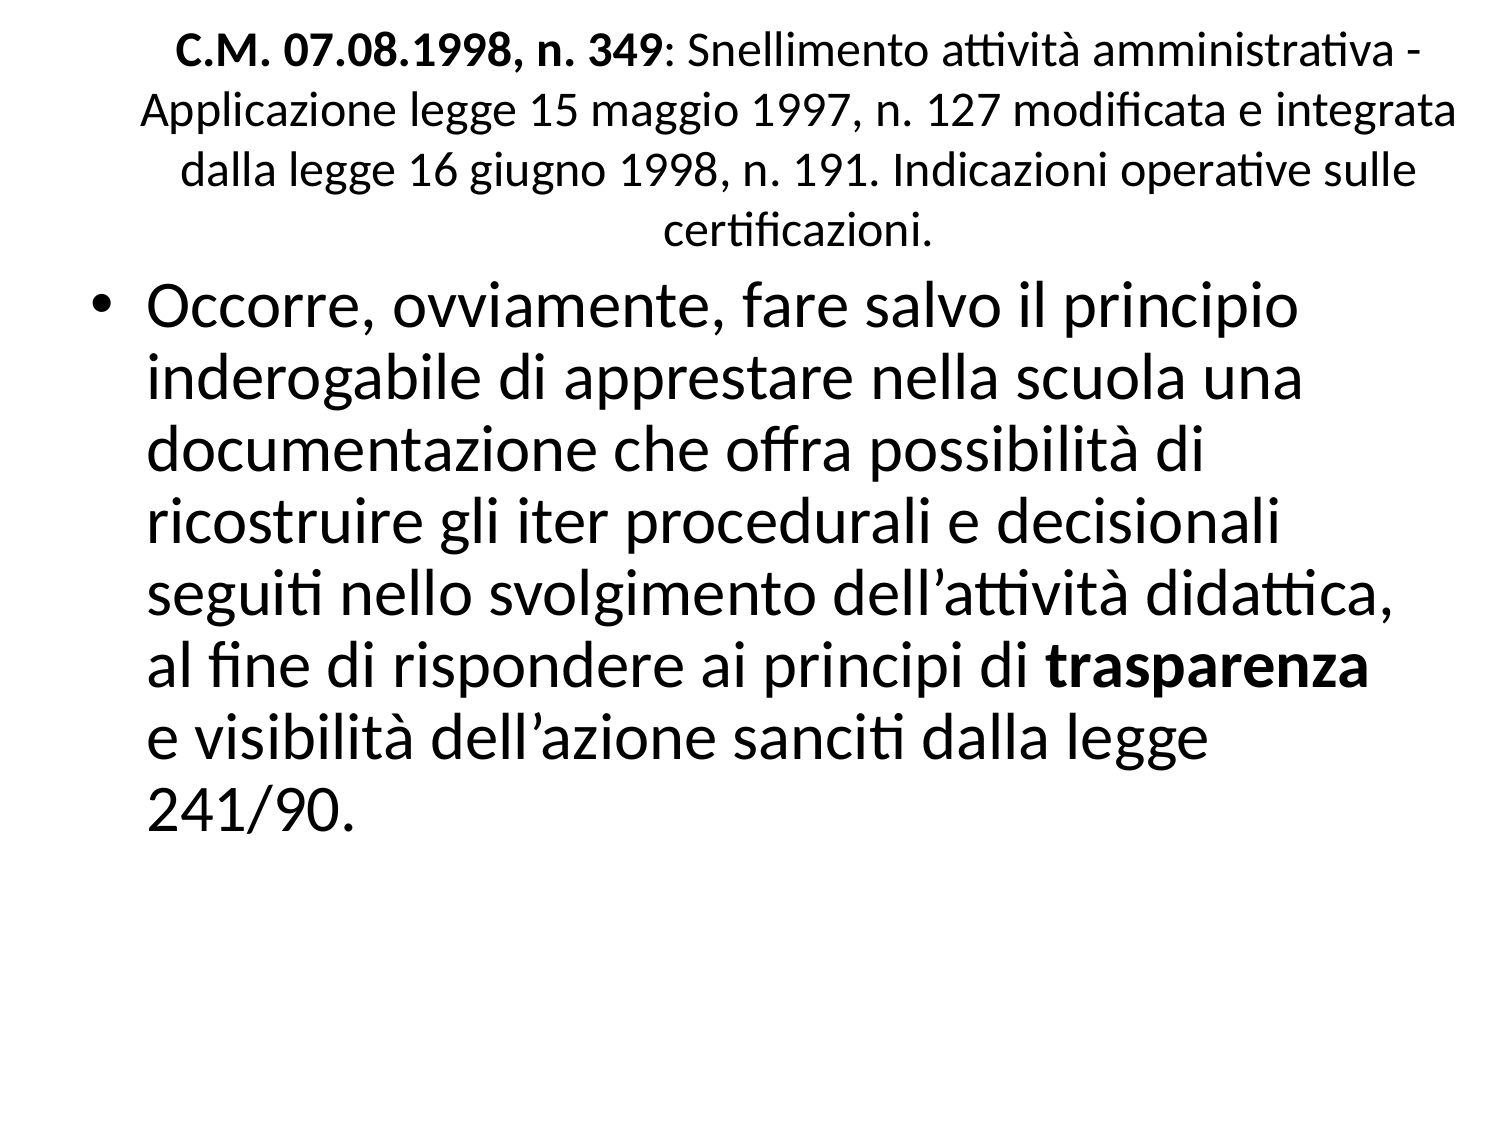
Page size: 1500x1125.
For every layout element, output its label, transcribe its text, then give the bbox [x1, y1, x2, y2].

list Occorre, ovviamente, fare salvo il principio inderogabile di apprestare nella scuola una documentazione che offra possibilità di ricostruire gli iter procedurali e decisionali seguiti nello svolgimento dell’attività didattica, al fine di rispondere ai principi di trasparenza e visibilità dell’azione sanciti dalla legge 241/90. [74, 262, 1426, 1006]
title C.M. 07.08.1998, n. 349: Snellimento attività amministrativa - Applicazione legge 15 maggio 1997, n. 127 modificata e integrata dalla legge 16 giugno 1998, n. 191. Indicazioni operative sulle certificazioni. [123, 42, 1475, 231]
